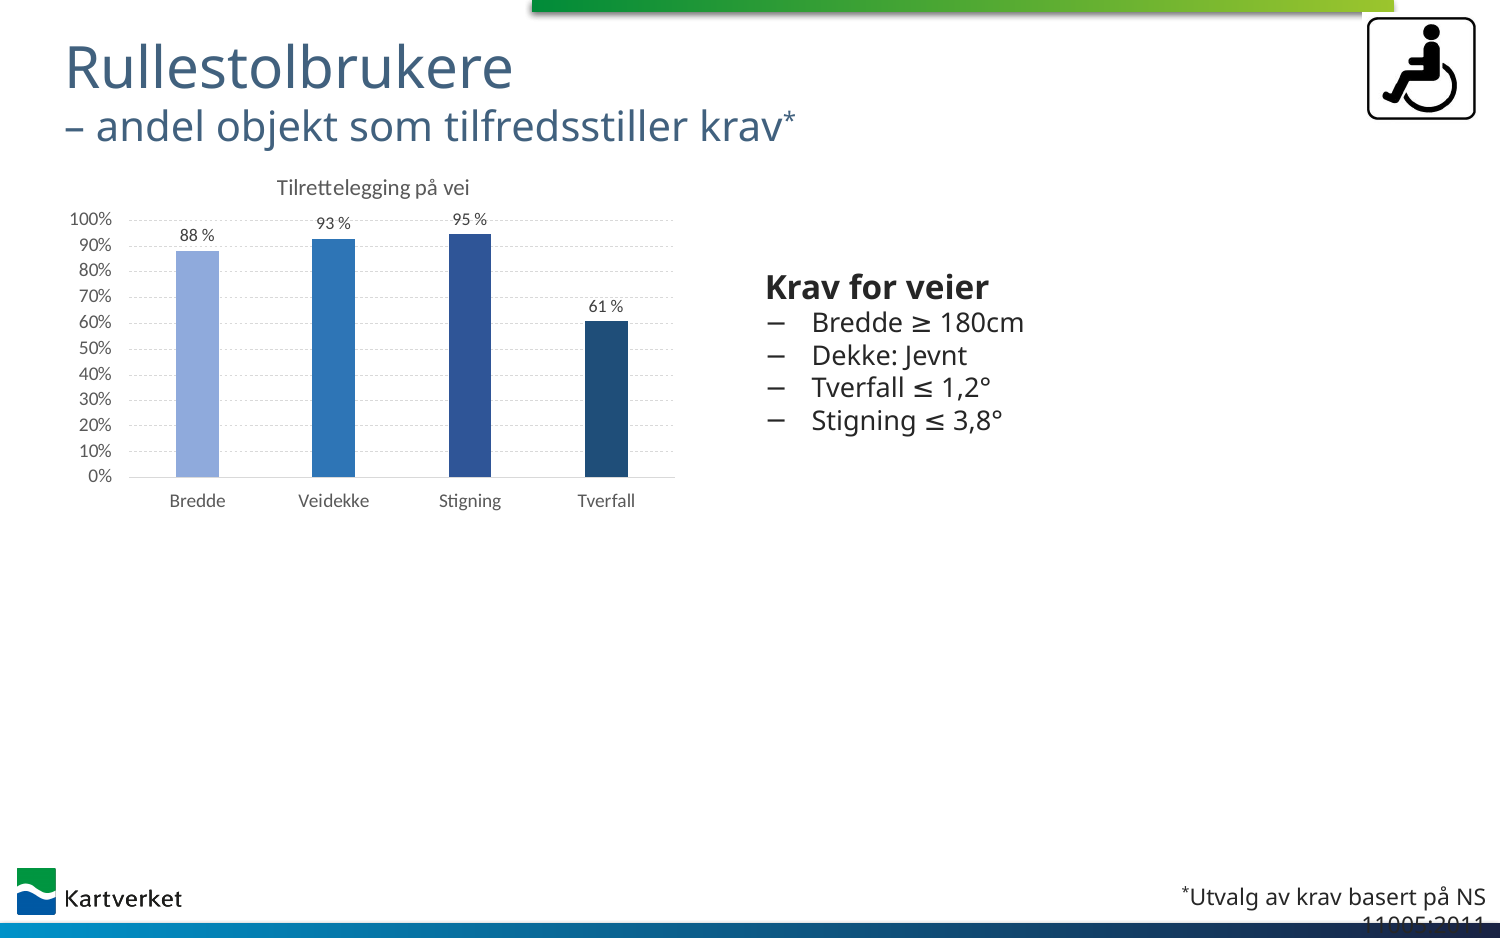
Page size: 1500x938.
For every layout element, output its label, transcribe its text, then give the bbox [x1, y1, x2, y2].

picture [62, 166, 685, 519]
text_box *Utvalg av krav basert på NS 11005:2011 [1068, 873, 1500, 938]
text_box Krav for veier Bredde ≥ 180cm Dekke: Jevnt Tverfall ≤ 1,2° Stigning ≤ 3,8° [750, 258, 1234, 444]
text_box Rullestolbrukere – andel objekt som tilfredsstiller krav* [49, 25, 1431, 158]
picture [1362, 12, 1481, 126]
